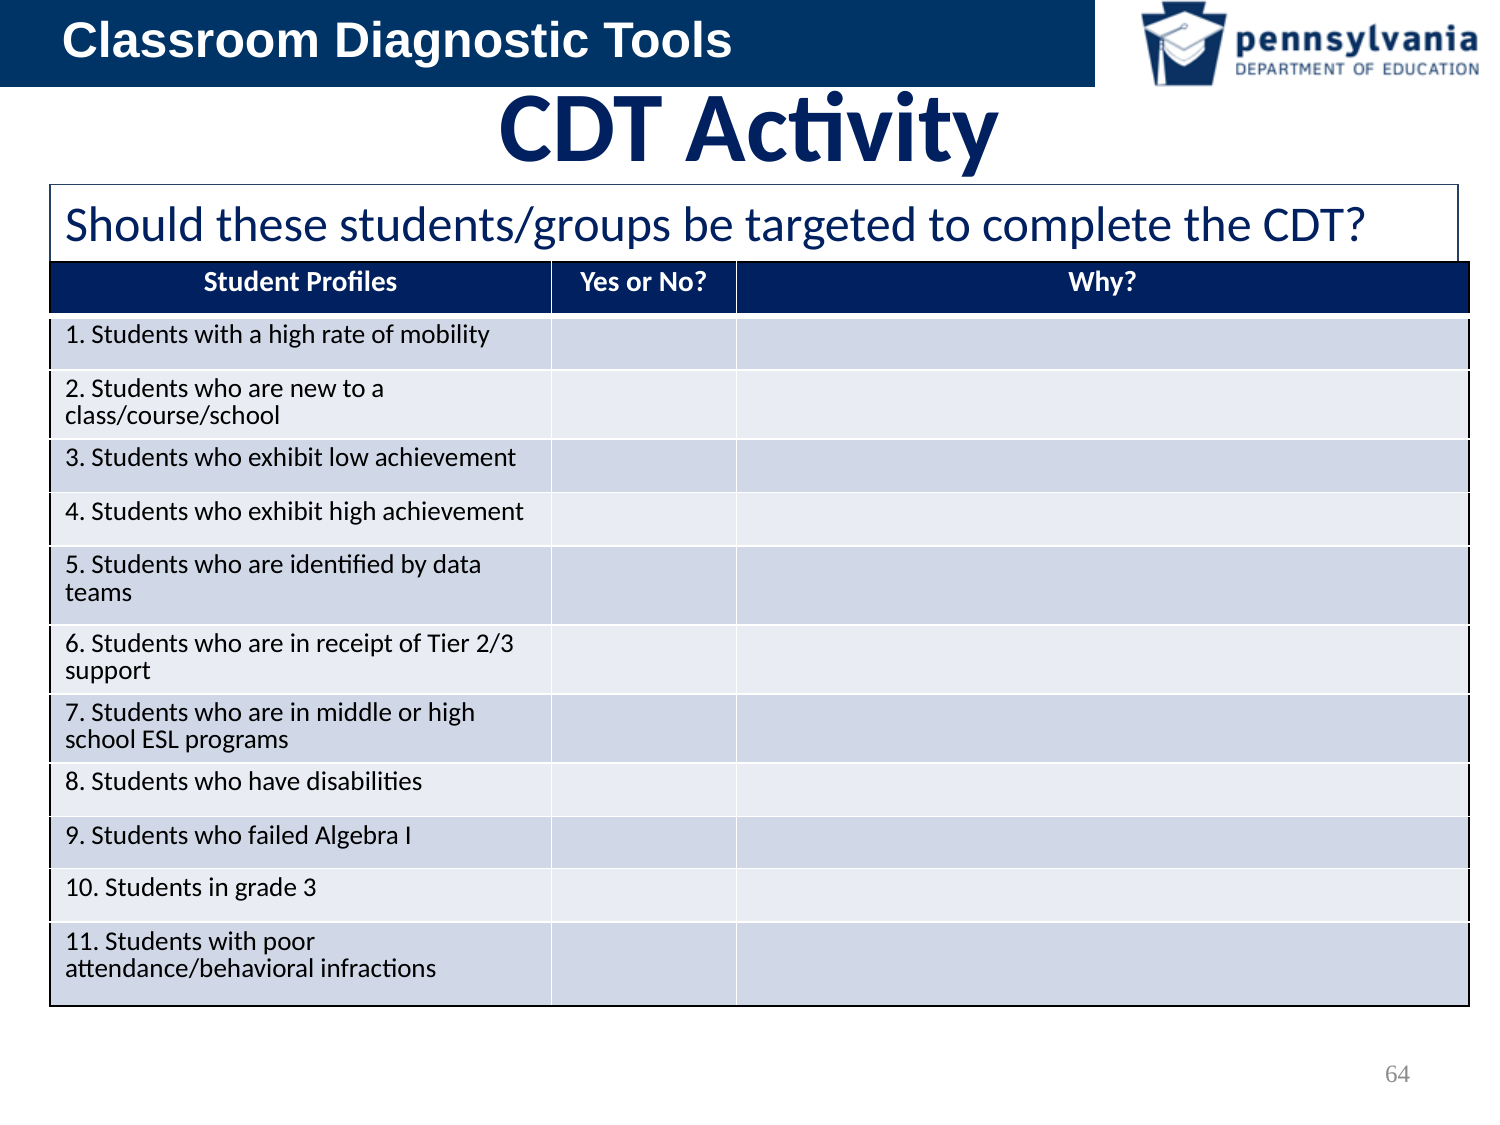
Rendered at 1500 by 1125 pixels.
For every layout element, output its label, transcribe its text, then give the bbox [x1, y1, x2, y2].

list Should these students/groups be targeted to complete the CDT? [49, 184, 1459, 261]
table_cell [737, 695, 1468, 762]
table_cell [552, 817, 736, 868]
table_cell [552, 547, 736, 624]
table_cell [552, 764, 736, 816]
table_cell [552, 319, 736, 369]
table_cell [737, 547, 1468, 624]
table_cell 6. Students who are in receipt of Tier 2/3 support [51, 626, 551, 693]
table_cell 8. Students who have disabilities [51, 764, 551, 816]
table_cell [737, 319, 1468, 369]
table_cell 3. Students who exhibit low achievement [51, 440, 551, 492]
table_cell [552, 626, 736, 693]
table_cell 11. Students with poor attendance/behavioral infractions [51, 923, 551, 1005]
table_cell 5. Students who are identified by data teams [51, 547, 551, 624]
picture [1134, 0, 1485, 90]
table_cell [737, 764, 1468, 816]
table_cell 4. Students who exhibit high achievement [51, 493, 551, 545]
table_cell 1. Students with a high rate of mobility [51, 319, 551, 369]
title CDT Activity [74, 49, 1426, 184]
table_cell [552, 695, 736, 762]
table_cell [737, 817, 1468, 868]
table_header Yes or No? [552, 263, 736, 313]
slide_number 64 [1074, 1042, 1425, 1103]
table_cell [552, 869, 736, 921]
table_cell [737, 371, 1468, 438]
table_cell [737, 923, 1468, 1005]
table_cell [552, 371, 736, 438]
table_header Why? [737, 263, 1468, 313]
table_cell 2. Students who are new to a class/course/school [51, 371, 551, 438]
table_cell [737, 626, 1468, 693]
table_cell 9. Students who failed Algebra I [51, 817, 551, 868]
table_cell 7. Students who are in middle or high school ESL programs [51, 695, 551, 762]
table_cell [737, 869, 1468, 921]
table_cell [737, 440, 1468, 492]
table_header Student Profiles [51, 263, 551, 313]
table_cell 10. Students in grade 3 [51, 869, 551, 921]
table_cell [552, 493, 736, 545]
table_cell [552, 923, 736, 1005]
table_cell [737, 493, 1468, 545]
table_cell [552, 440, 736, 492]
